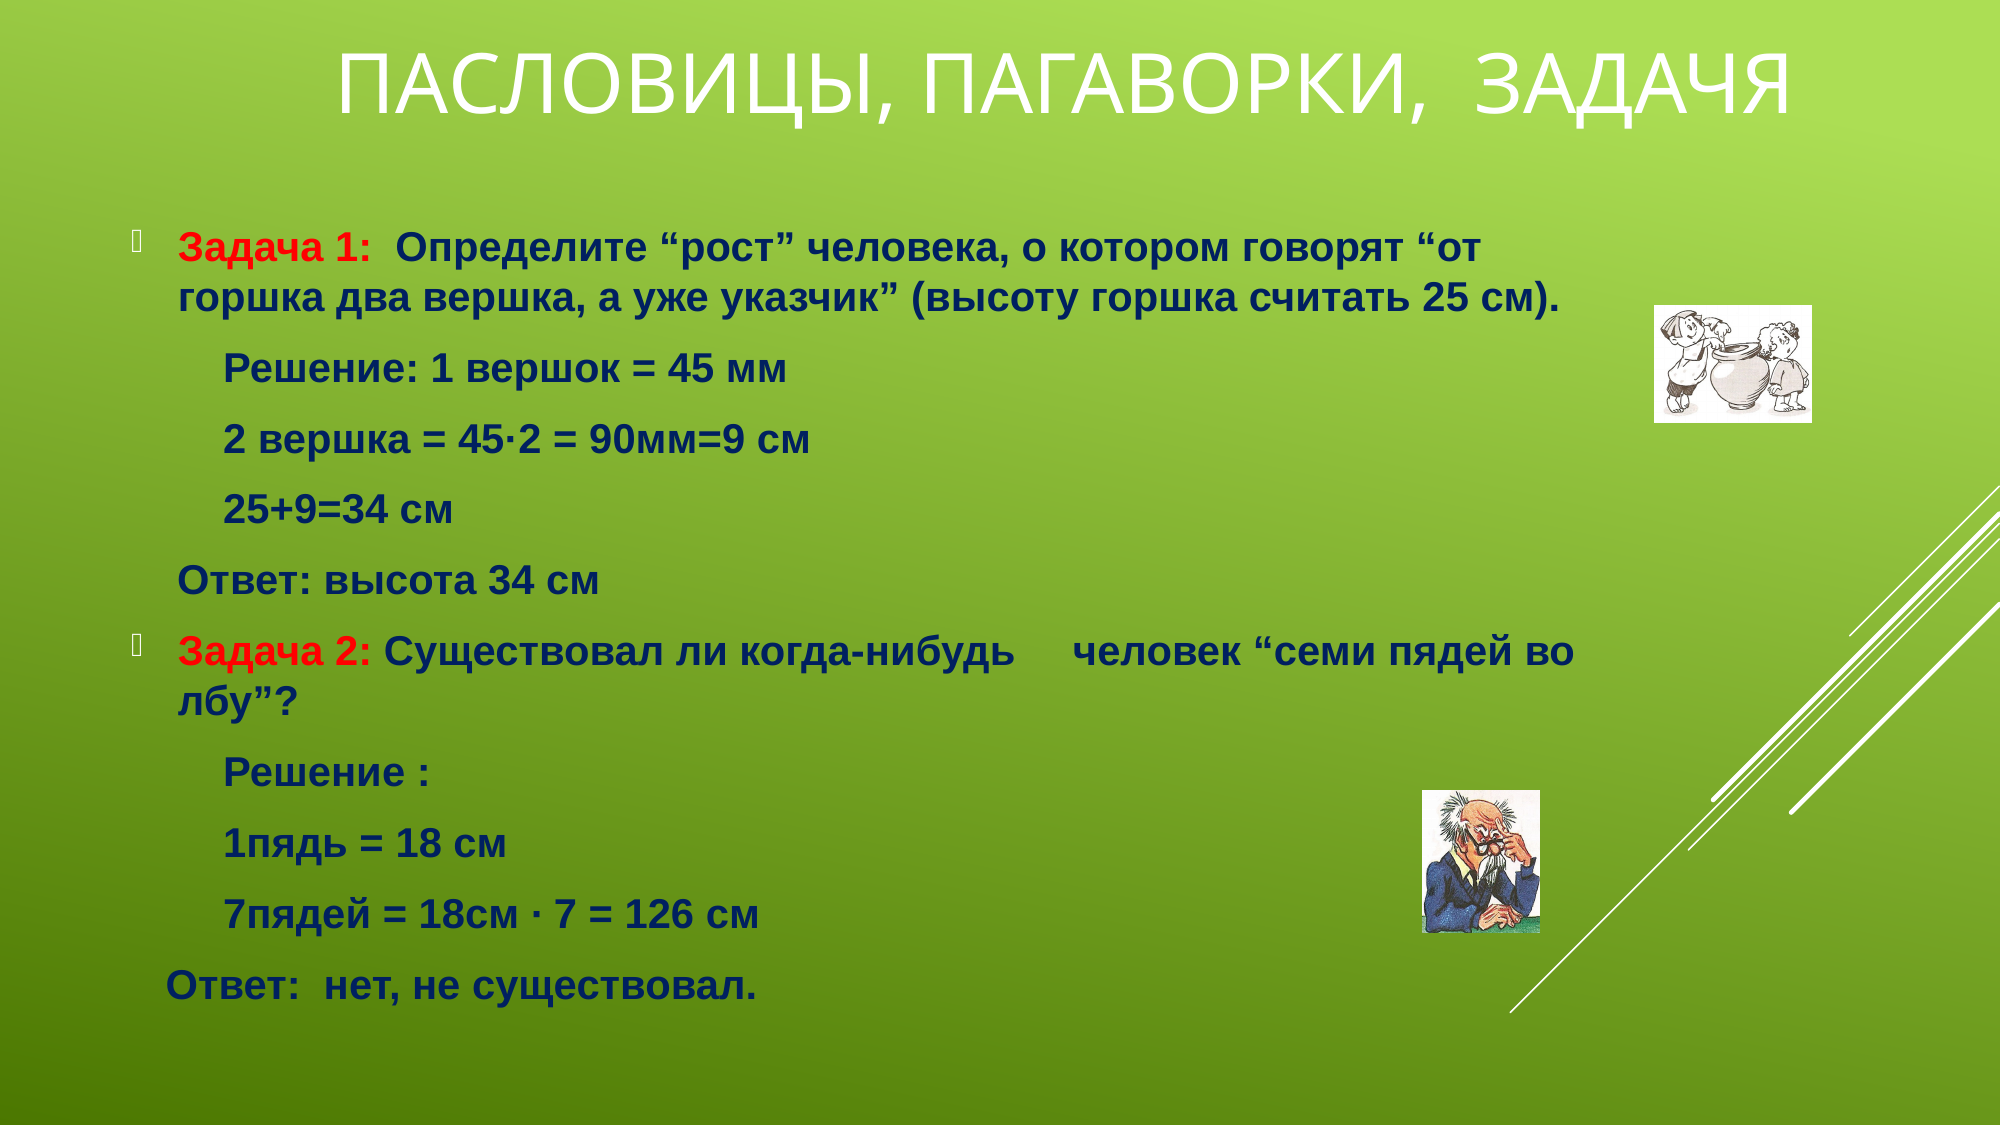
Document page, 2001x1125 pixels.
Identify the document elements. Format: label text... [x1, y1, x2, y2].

title Пасловицы, пагаворки, задачя [319, 12, 1862, 148]
list Задача 1: Определите “рост” человека, о котором говорят “от горшка два вершка, а уже указчик” (высоту горшка считать 25 см). Решение: 1 вершок = 45 мм 2 вершка = 45·2 = 90мм=9 см 25+9=34 см Ответ: высота 34 см Задача 2: Существовал ли когда-нибудь человек “семи пядей во лбу”? Решение : 1пядь = 18 см 7пядей = 18см ∙ 7 = 126 см Ответ: нет, не существовал. [116, 155, 1655, 1072]
picture [1422, 790, 1540, 933]
picture [1654, 305, 1812, 423]
